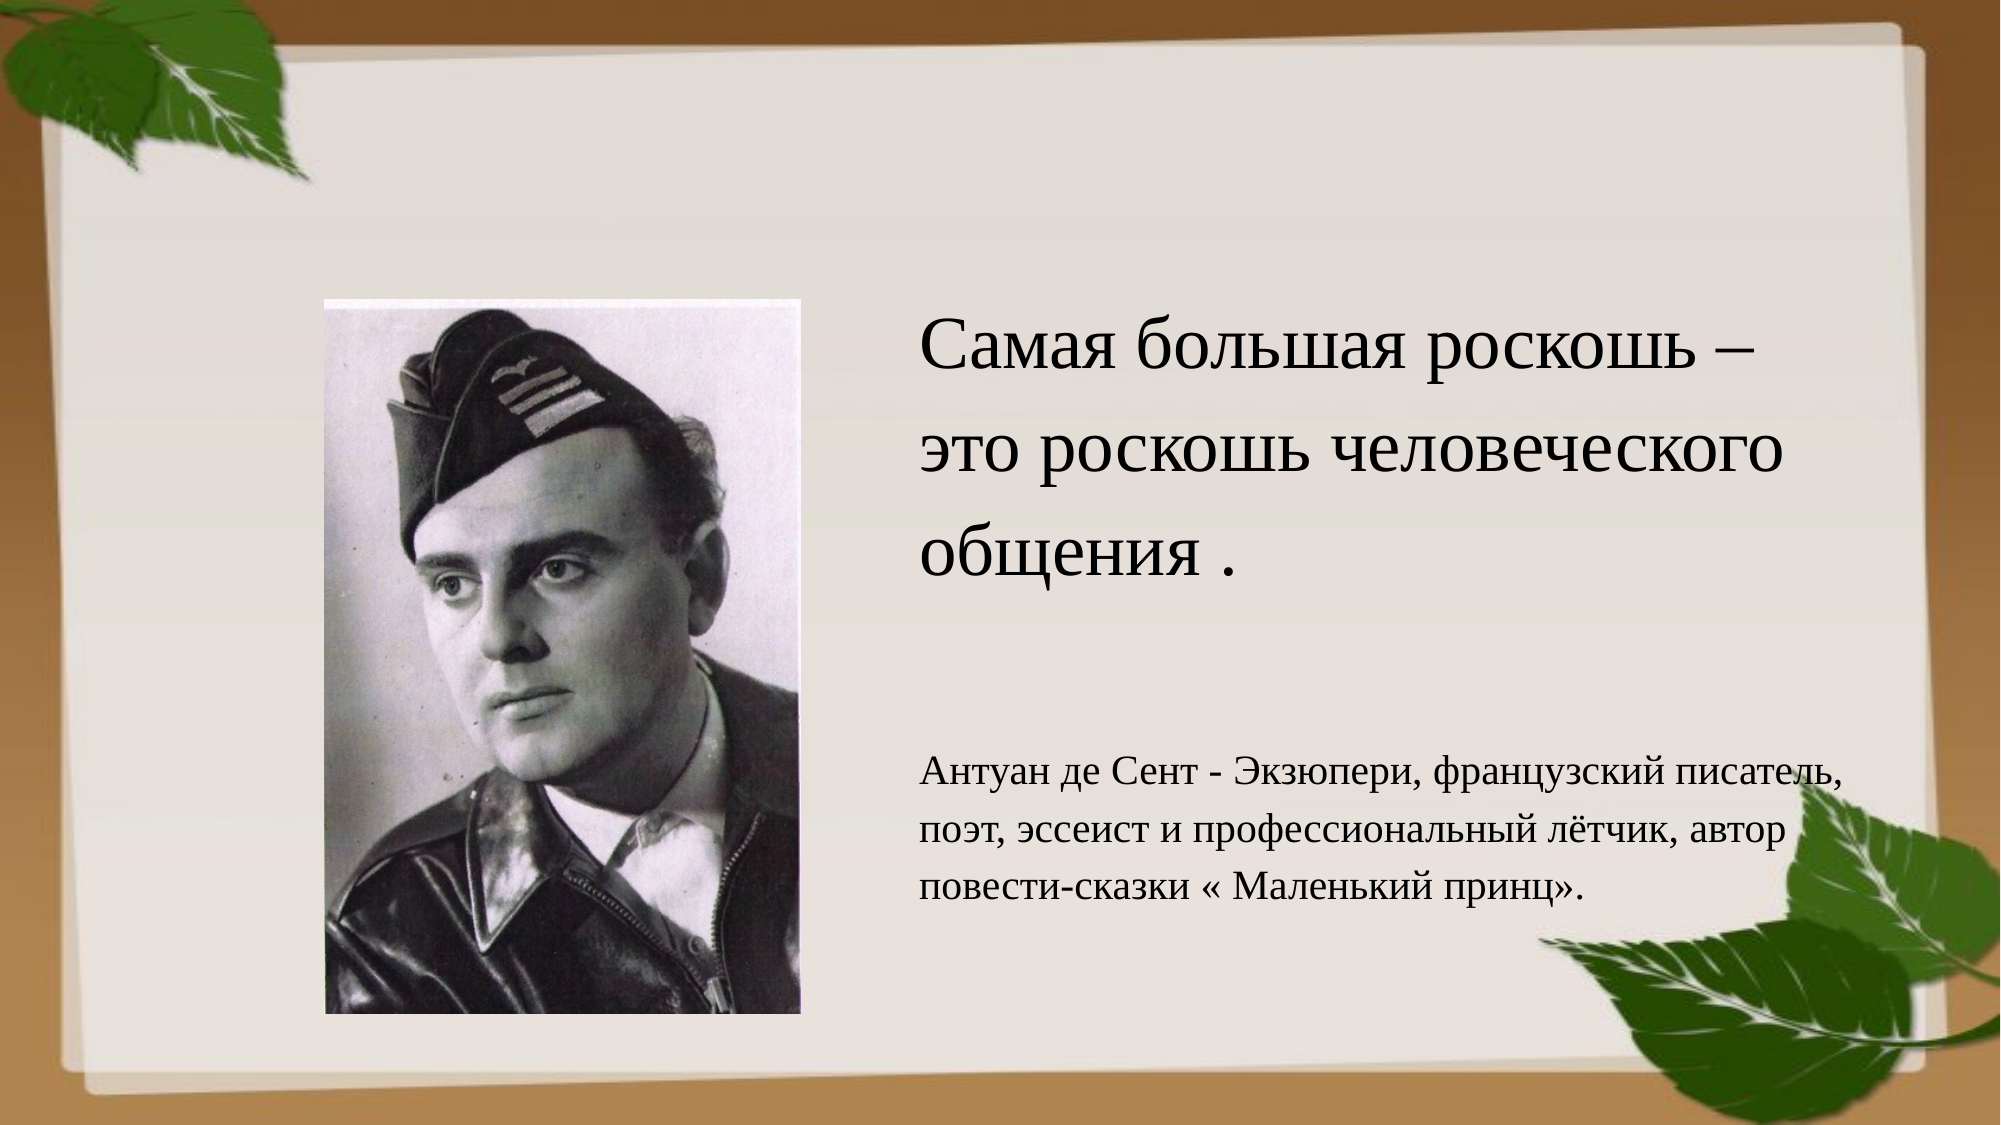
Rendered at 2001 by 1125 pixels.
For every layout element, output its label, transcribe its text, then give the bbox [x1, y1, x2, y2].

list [324, 299, 801, 1014]
picture [0, 0, 2001, 1125]
list Самая большая роскошь – это роскошь человеческого общения . Антуан де Сент - Экзюпери, французский писатель, поэт, эссеист и профессиональный лётчик, автор повести-сказки « Маленький принц». [904, 171, 1863, 1014]
